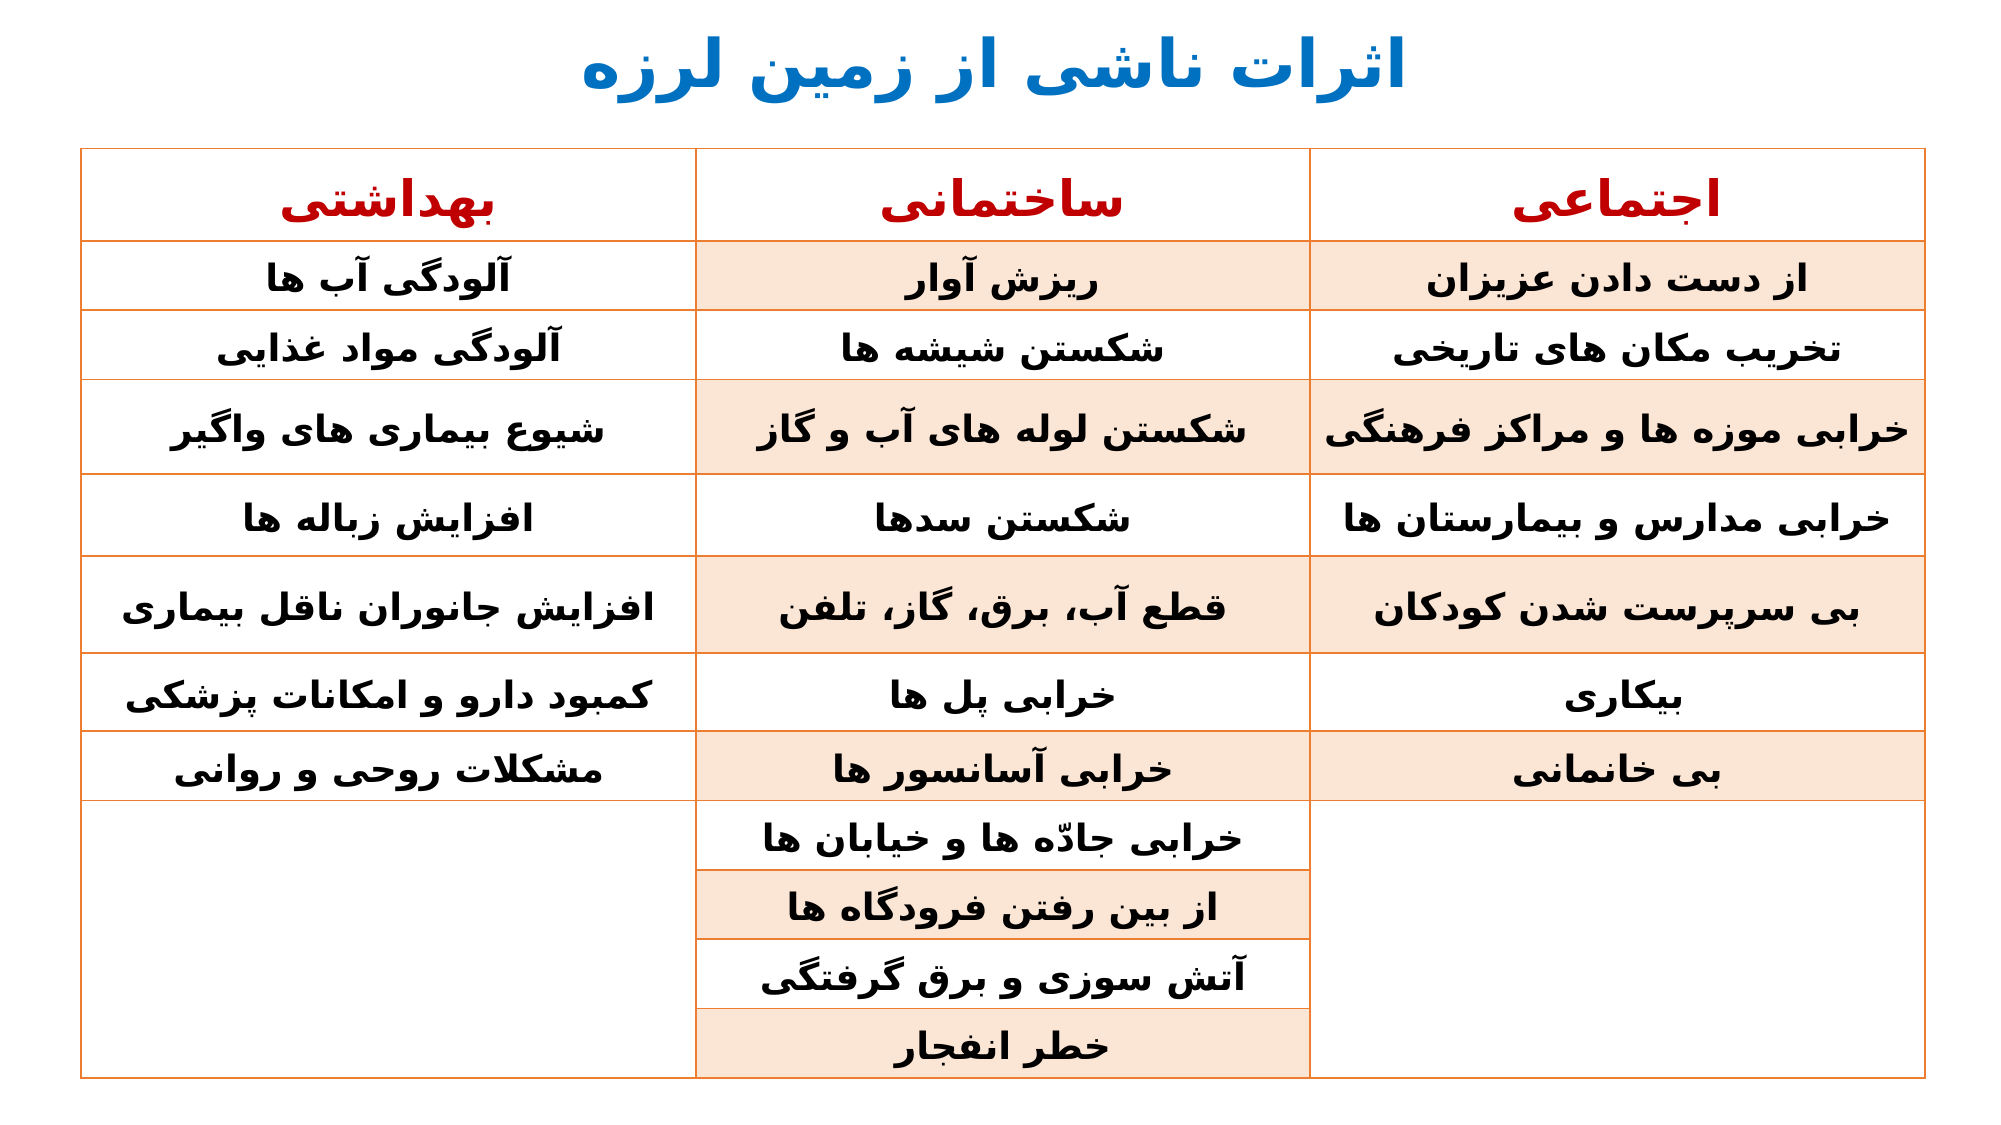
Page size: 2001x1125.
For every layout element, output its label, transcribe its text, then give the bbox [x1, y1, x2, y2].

table_cell خرابی موزه ها و مراکز فرهنگی [1311, 380, 1924, 473]
table_cell ریزش آوار [697, 242, 1309, 309]
table_header بهداشتی [82, 149, 695, 240]
table_cell افزایش جانوران ناقل بیماری [82, 557, 695, 652]
table_cell افزایش زباله ها [82, 475, 695, 555]
table_cell بی سرپرست شدن کودکان [1311, 557, 1924, 652]
text_box اثرات ناشی از زمین لرزه [565, 13, 1425, 109]
table_cell تخریب مکان های تاریخی [1311, 311, 1924, 379]
table_header ساختمانی [697, 149, 1309, 240]
table_cell بیکاری [1311, 654, 1924, 730]
table_cell شکستن لوله های آب و گاز [697, 380, 1309, 473]
table_cell [1311, 801, 1924, 1077]
table_cell قطع آب، برق، گاز، تلفن [697, 557, 1309, 652]
table_cell آلودگی مواد غذایی [82, 311, 695, 379]
table_cell خرابی پل ها [697, 654, 1309, 730]
table_cell شکستن شیشه ها [697, 311, 1309, 379]
table_cell آتش سوزی و برق گرفتگی [697, 940, 1309, 1008]
table_cell از دست دادن عزیزان [1311, 242, 1924, 309]
table_cell شیوع بیماری های واگیر [82, 380, 695, 473]
table_cell بی خانمانی [1311, 732, 1924, 800]
table_cell خرابی مدارس و بیمارستان ها [1311, 475, 1924, 555]
table_cell کمبود دارو و امکانات پزشکی [82, 654, 695, 730]
table_cell خرابی جادّه ها و خیابان ها [697, 801, 1309, 869]
table_cell مشکلات روحی و روانی [82, 732, 695, 800]
table_header اجتماعی [1311, 149, 1924, 240]
table_cell خطر انفجار [697, 1009, 1309, 1077]
table_cell [82, 801, 695, 1077]
table_cell شکستن سدها [697, 475, 1309, 555]
table_cell از بین رفتن فرودگاه ها [697, 871, 1309, 938]
table_cell خرابی آسانسور ها [697, 732, 1309, 800]
table_cell آلودگی آب ها [82, 242, 695, 309]
